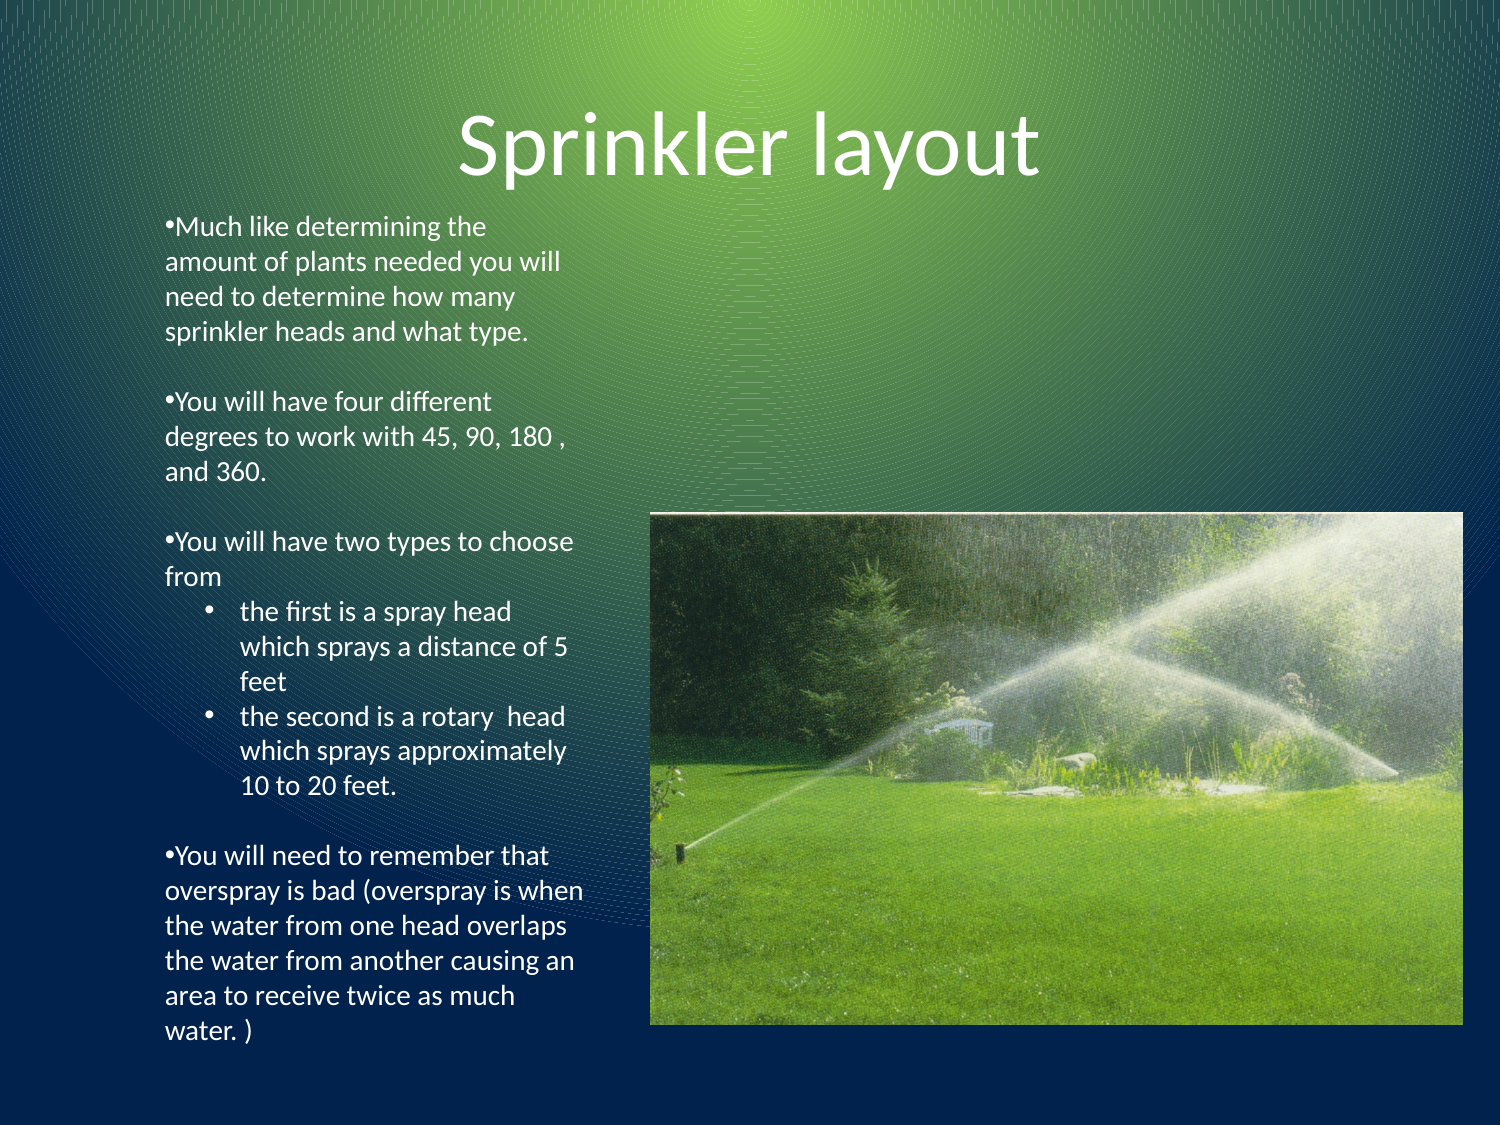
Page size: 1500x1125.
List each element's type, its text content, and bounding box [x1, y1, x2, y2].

text_box Much like determining the amount of plants needed you will need to determine how many sprinkler heads and what type. You will have four different degrees to work with 45, 90, 180 , and 360. You will have two types to choose from the first is a spray head which sprays a distance of 5 feet the second is a rotary head which sprays approximately 10 to 20 feet. You will need to remember that overspray is bad (overspray is when the water from one head overlaps the water from another causing an area to receive twice as much water. ) [149, 199, 600, 1054]
picture [649, 512, 1463, 1026]
title Sprinkler layout [75, 45, 1425, 233]
